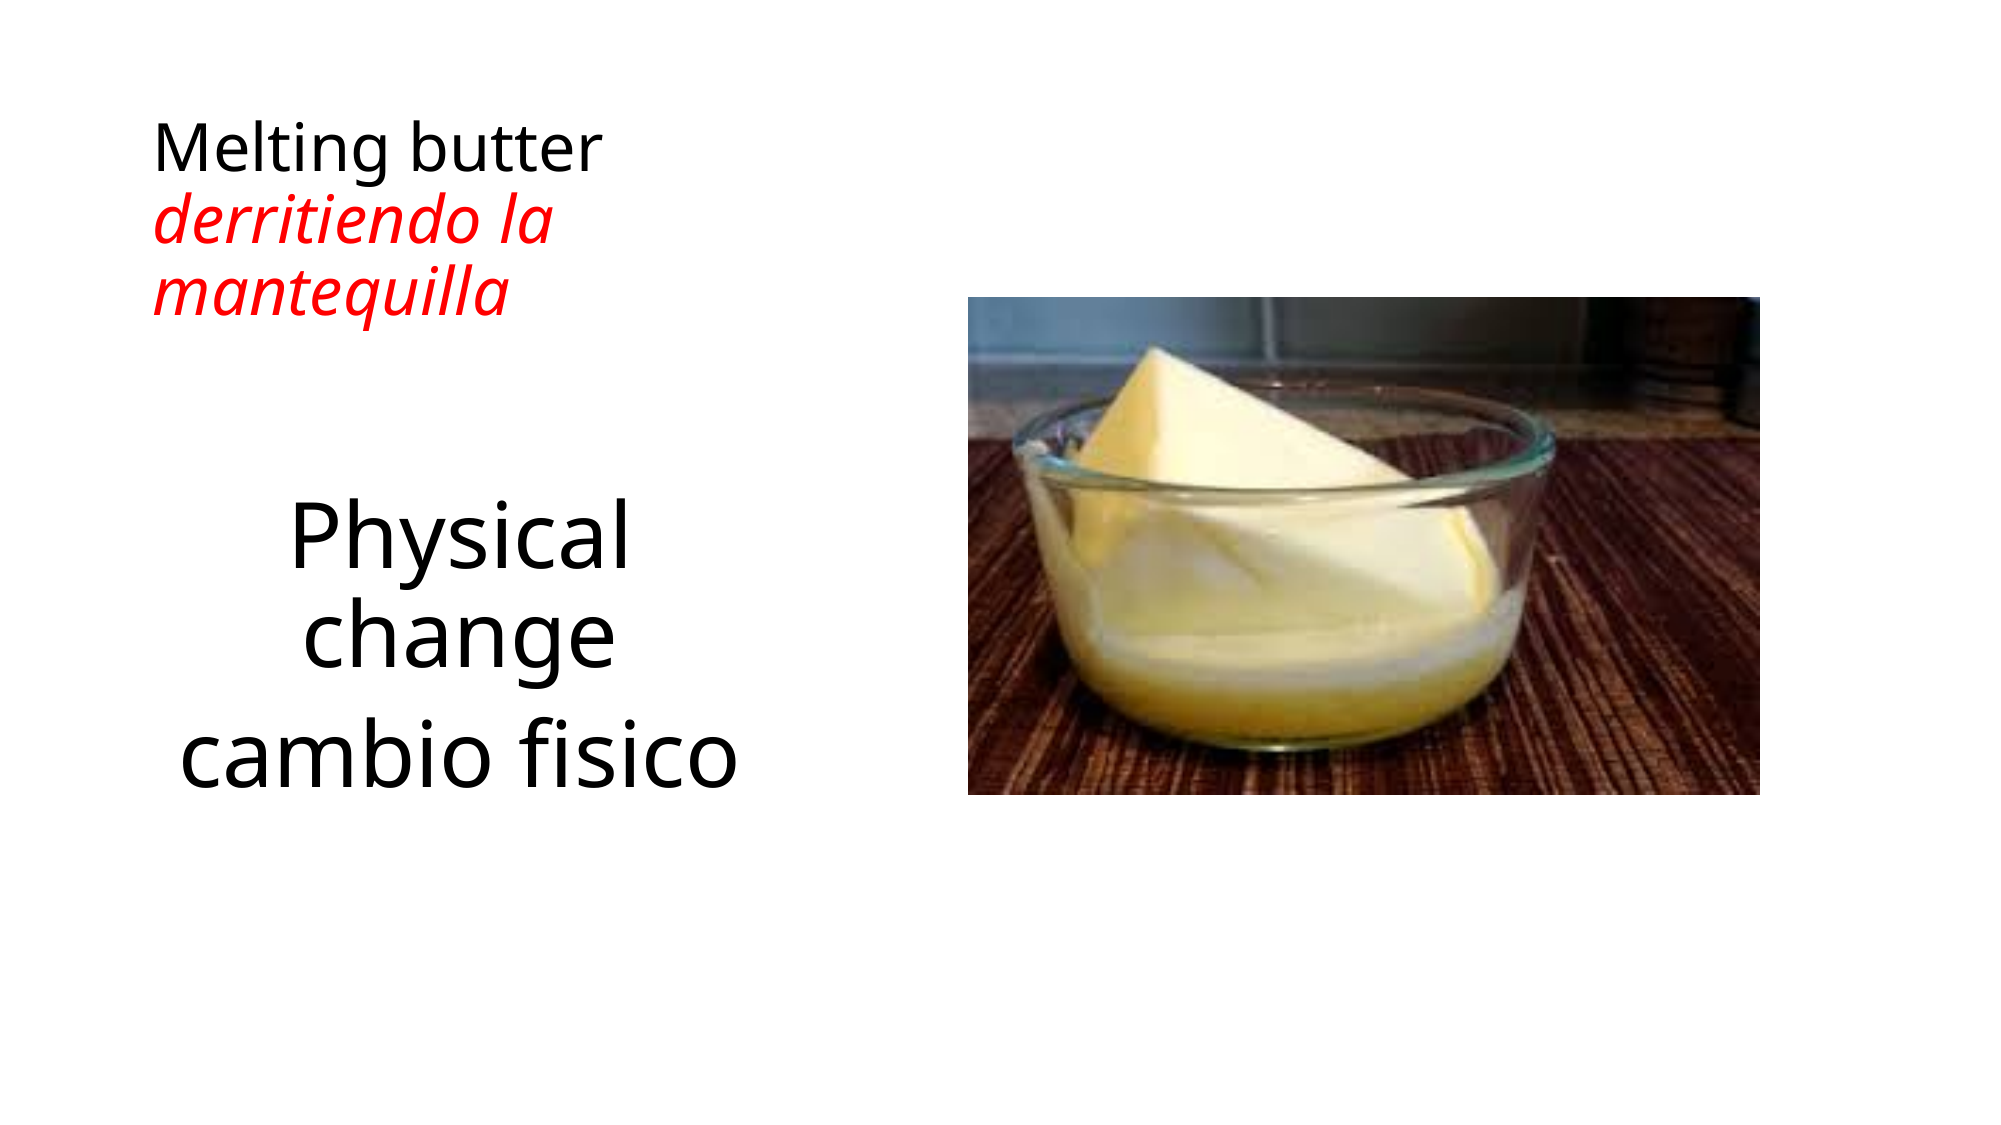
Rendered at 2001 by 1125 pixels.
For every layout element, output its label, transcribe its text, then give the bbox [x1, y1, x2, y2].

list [968, 297, 1760, 795]
title Melting butter derritiendo la mantequilla [137, 75, 783, 338]
list Physical change cambio fisico [137, 481, 783, 1107]
